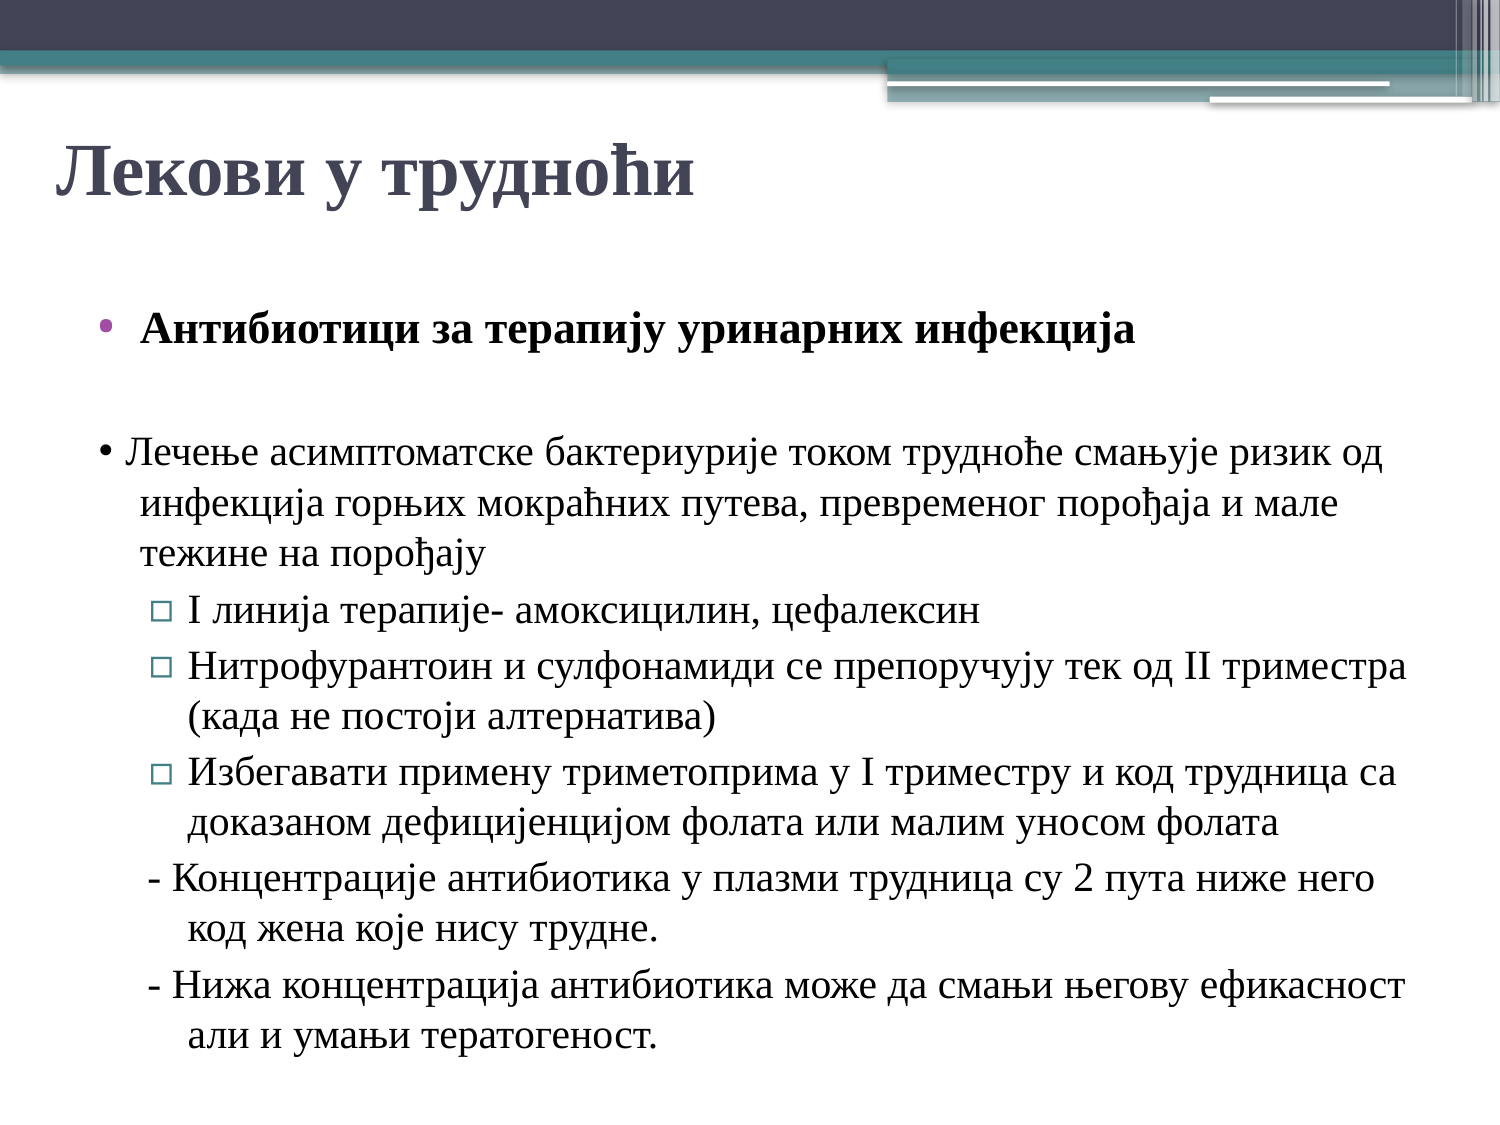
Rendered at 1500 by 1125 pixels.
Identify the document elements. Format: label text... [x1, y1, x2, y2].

list Антибиотици за терапију уринарних инфекција • Лечење асимптоматске бактериурије током трудноће смањује ризик од инфекција горњих мокраћних путева, превременог порођаја и мале тежине на порођају I линија терапије- амоксицилин, цефалексин Нитрофурантоин и сулфонамиди се препоручују тек од II триместра (када не постоји алтернатива) Избегавати примену триметоприма у I триместру и код трудница са доказаном дефицијенцијом фолата или малим уносом фолата - Концентрације антибиотика у плазми трудница су 2 пута ниже него код жена које нису трудне. - Нижа концентрација антибиотика може да смањи његову ефикасност али и умањи тератогеност. [64, 289, 1460, 1125]
title Лекови у трудноћи [40, 77, 1392, 254]
